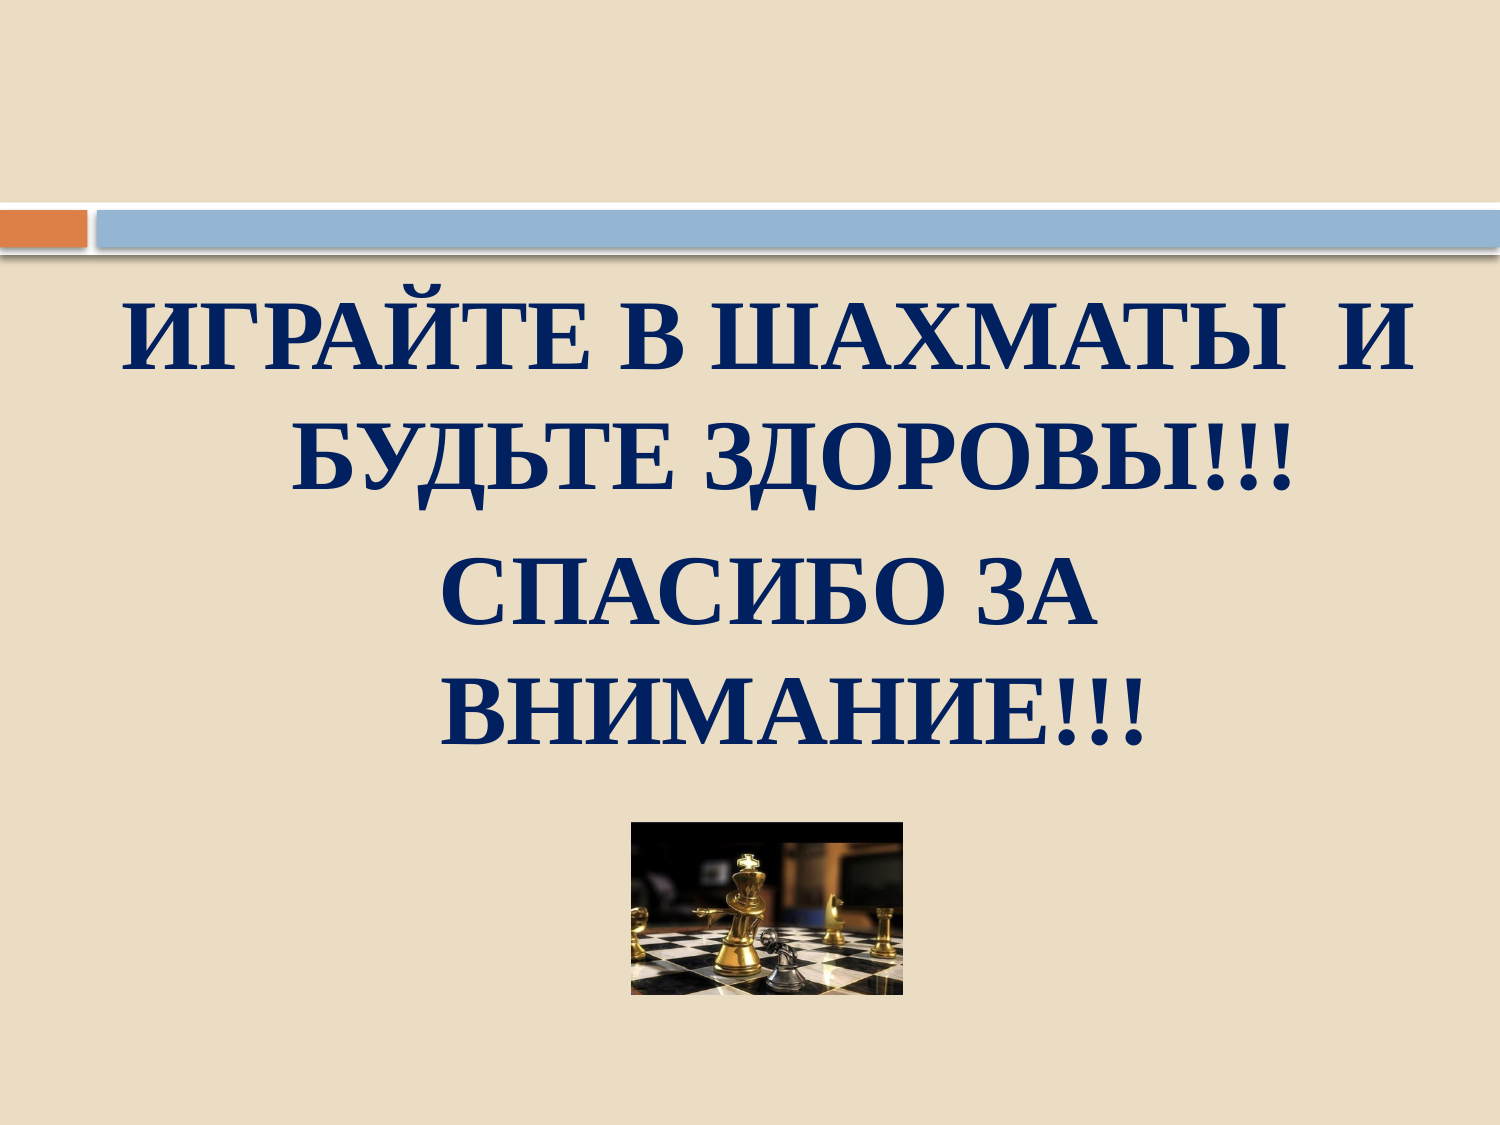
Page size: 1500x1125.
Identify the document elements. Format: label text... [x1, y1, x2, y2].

picture [631, 821, 903, 996]
list ИГРАЙТЕ В ШАХМАТЫ И БУДЬТЕ ЗДОРОВЫ!!! СПАСИБО ЗА ВНИМАНИЕ!!! [100, 262, 1438, 1000]
